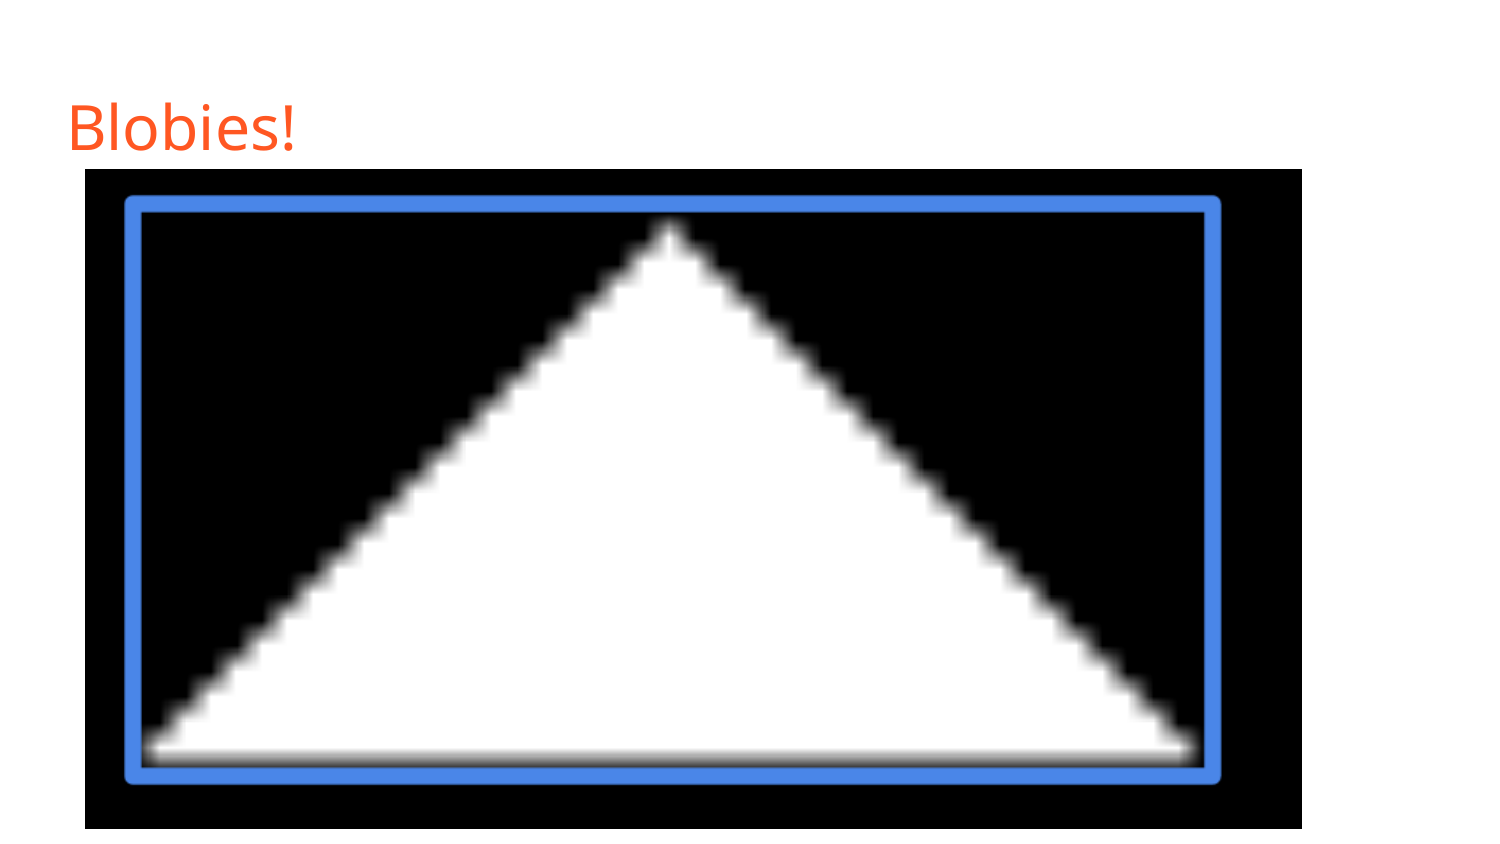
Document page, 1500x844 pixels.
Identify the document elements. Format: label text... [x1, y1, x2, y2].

picture [85, 169, 1302, 829]
title Blobies! [51, 72, 1449, 167]
